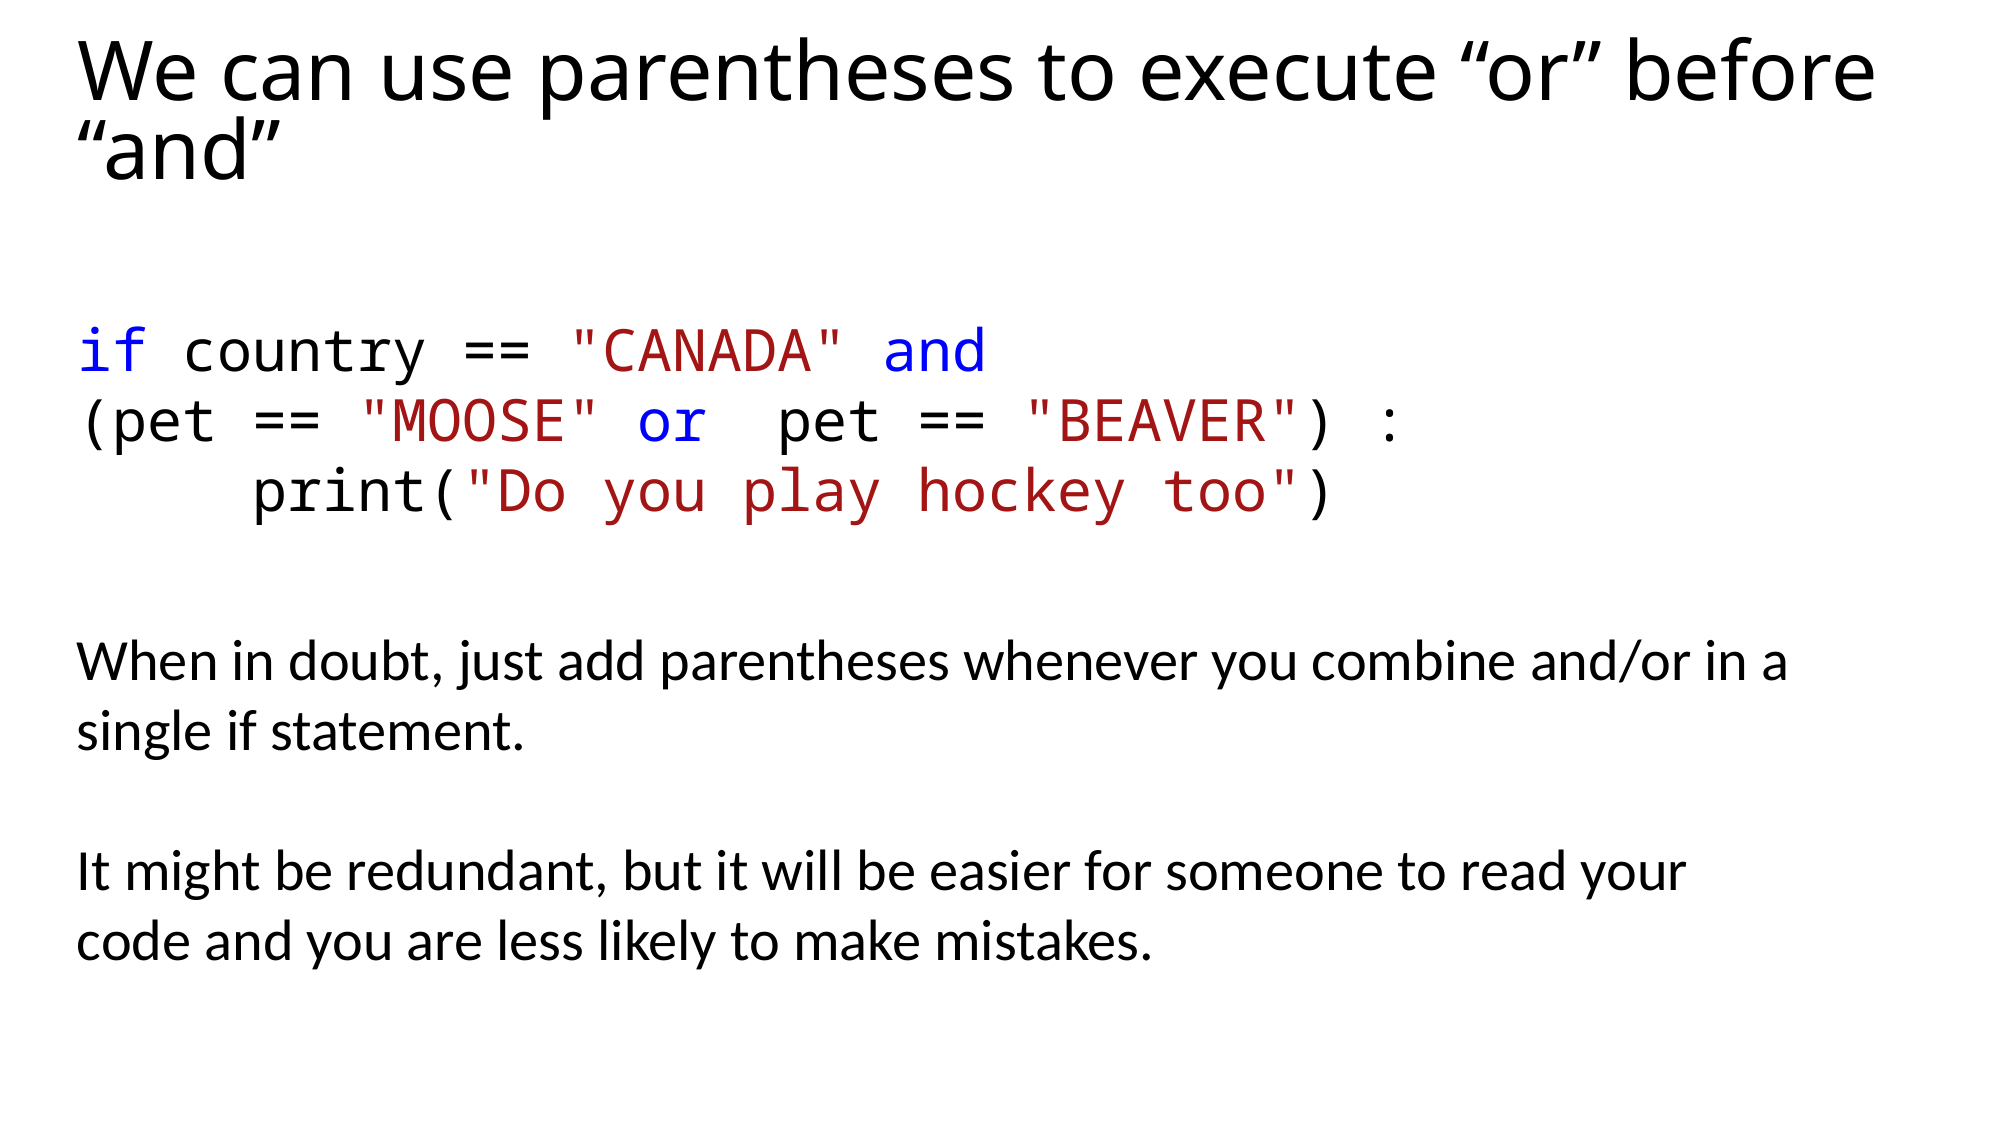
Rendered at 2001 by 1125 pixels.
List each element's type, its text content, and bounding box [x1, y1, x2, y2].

text_box if country == "CANADA" and (pet == "MOOSE" or pet == "BEAVER") : print("Do you play hockey too") [62, 305, 1584, 531]
text_box When in doubt, just add parentheses whenever you combine and/or in a single if statement. It might be redundant, but it will be easier for someone to read your code and you are less likely to make mistakes. [62, 614, 1807, 980]
title We can use parentheses to execute “or” before “and” [62, 29, 1953, 205]
